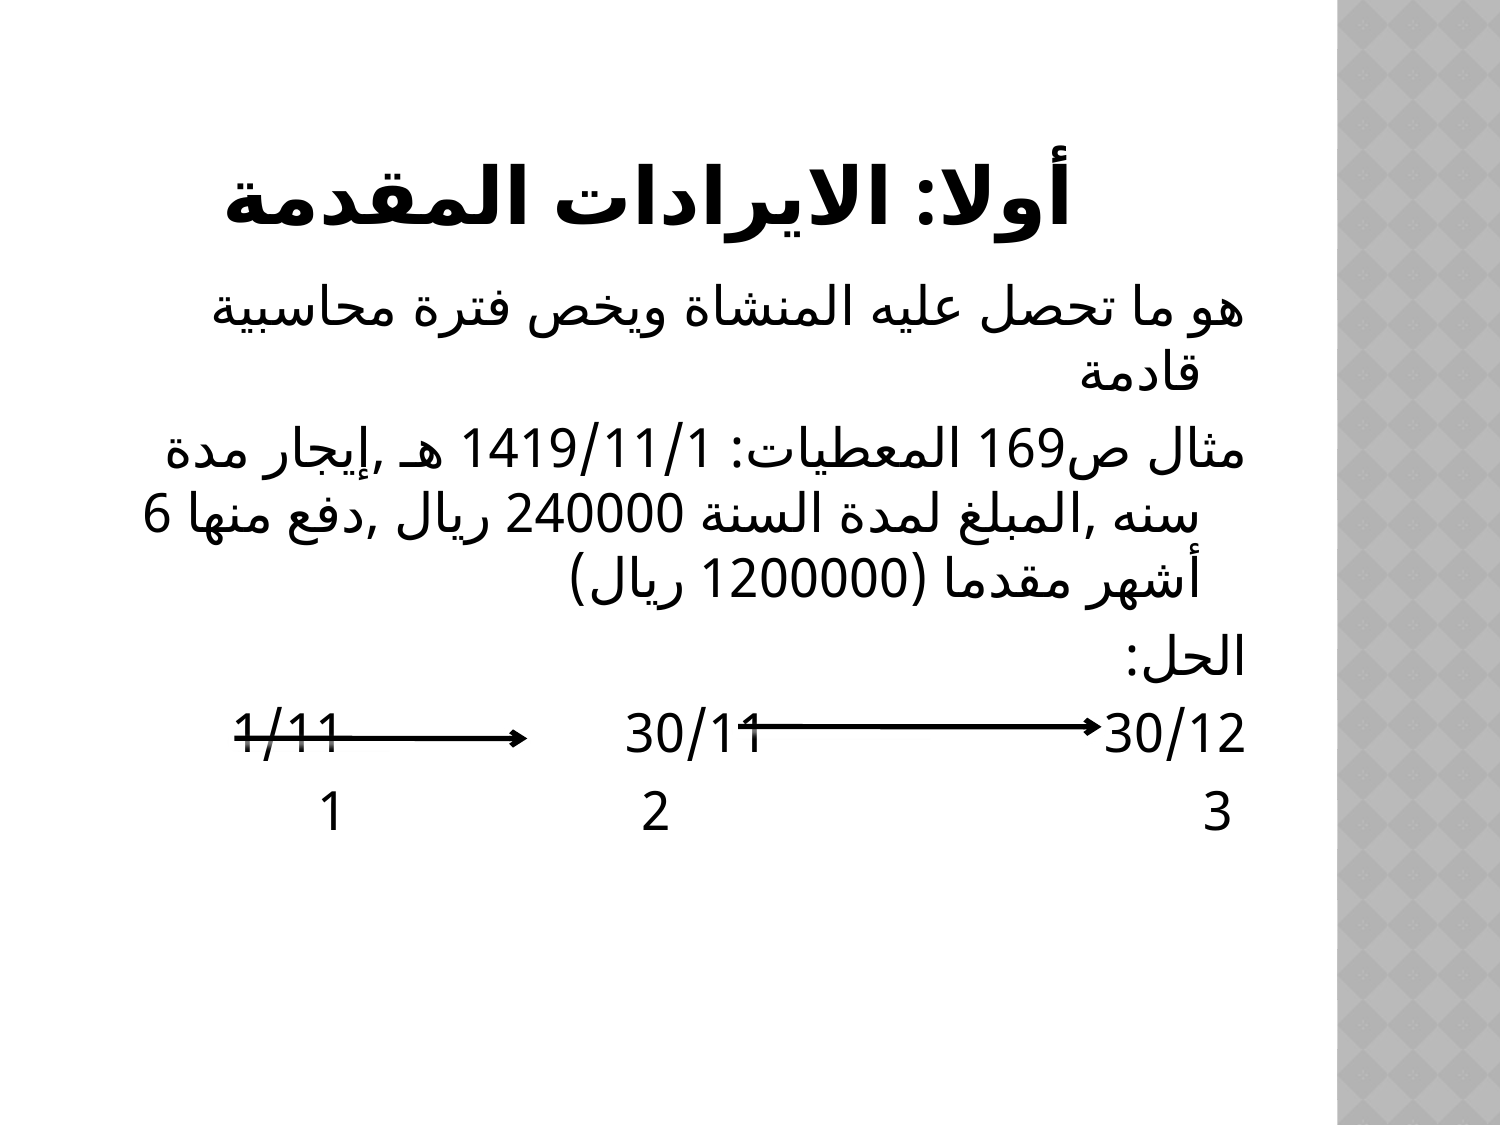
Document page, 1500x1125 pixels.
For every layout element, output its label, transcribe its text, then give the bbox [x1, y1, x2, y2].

title أولا: الايرادات المقدمة [75, 52, 1263, 240]
list هو ما تحصل عليه المنشاة ويخص فترة محاسبية قادمة مثال ص169 المعطيات: 1419/11/1 هـ ,إيجار مدة سنه ,المبلغ لمدة السنة 240000 ريال ,دفع منها 6 أشهر مقدما (1200000 ريال) الحل: 30/12 30/11 1/11 3 2 1 [75, 264, 1263, 1059]
